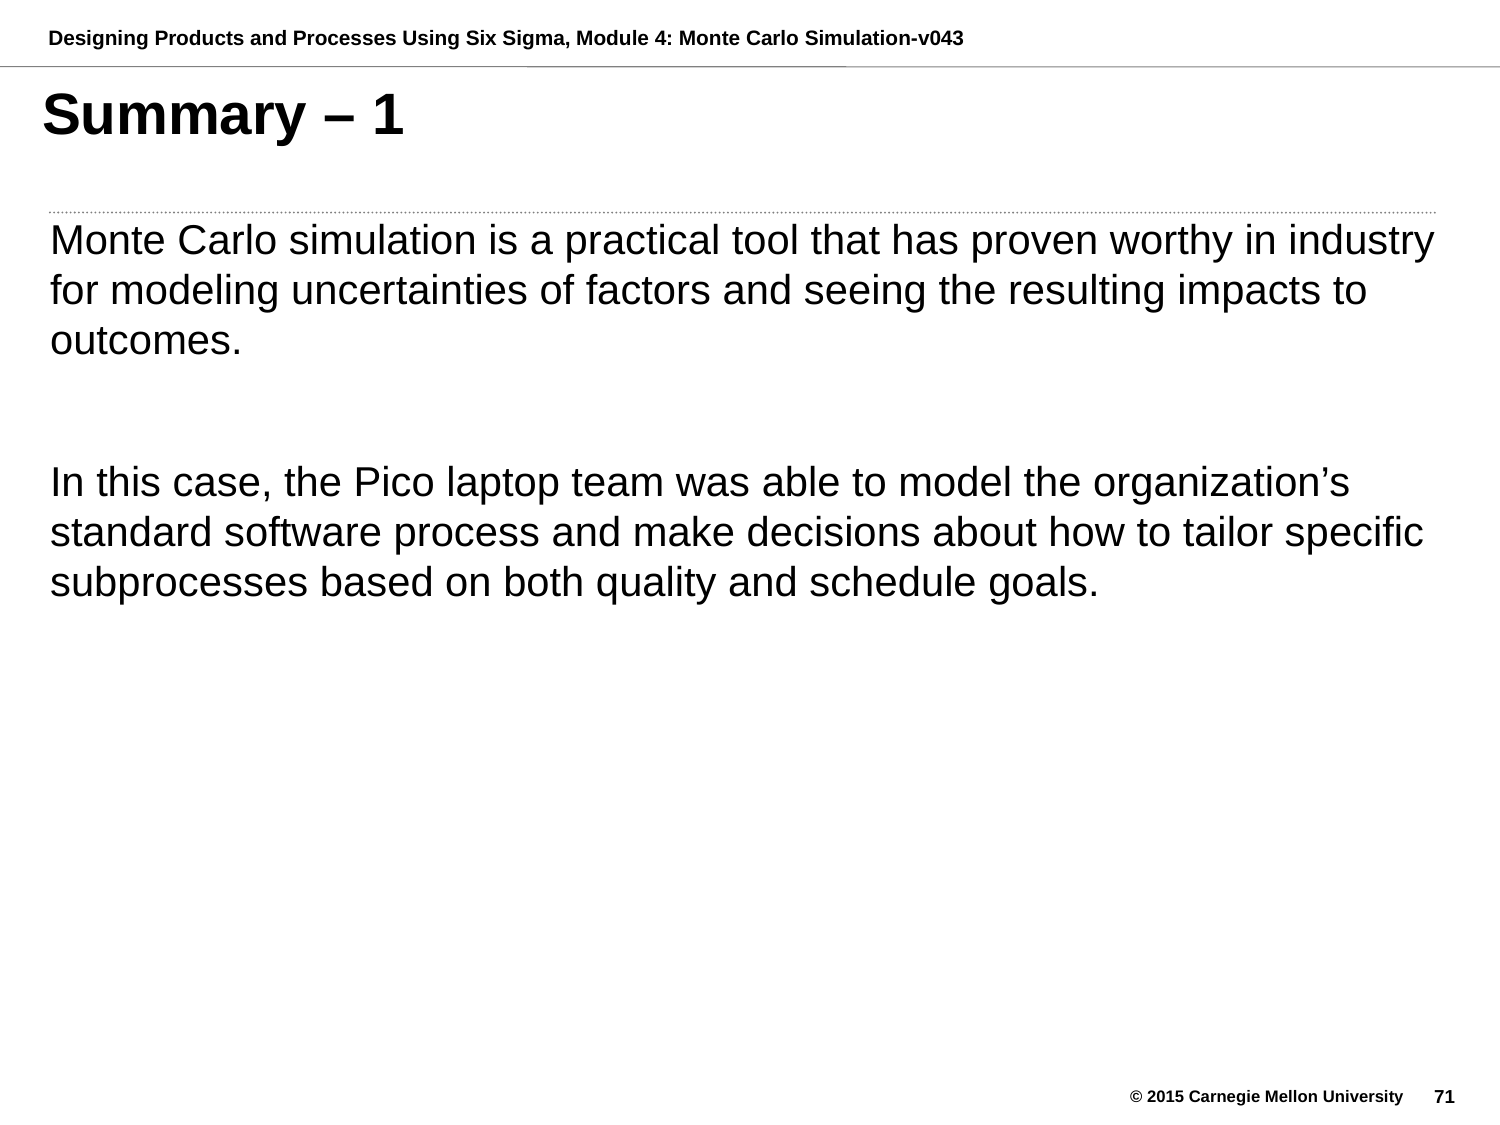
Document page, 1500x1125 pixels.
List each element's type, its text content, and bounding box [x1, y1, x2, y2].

list Monte Carlo simulation is a practical tool that has proven worthy in industry for modeling uncertainties of factors and seeing the resulting impacts to outcomes. In this case, the Pico laptop team was able to model the organization’s standard software process and make decisions about how to tailor specific subprocesses based on both quality and schedule goals. [50, 212, 1437, 1088]
title Summary – 1 [42, 89, 1438, 146]
